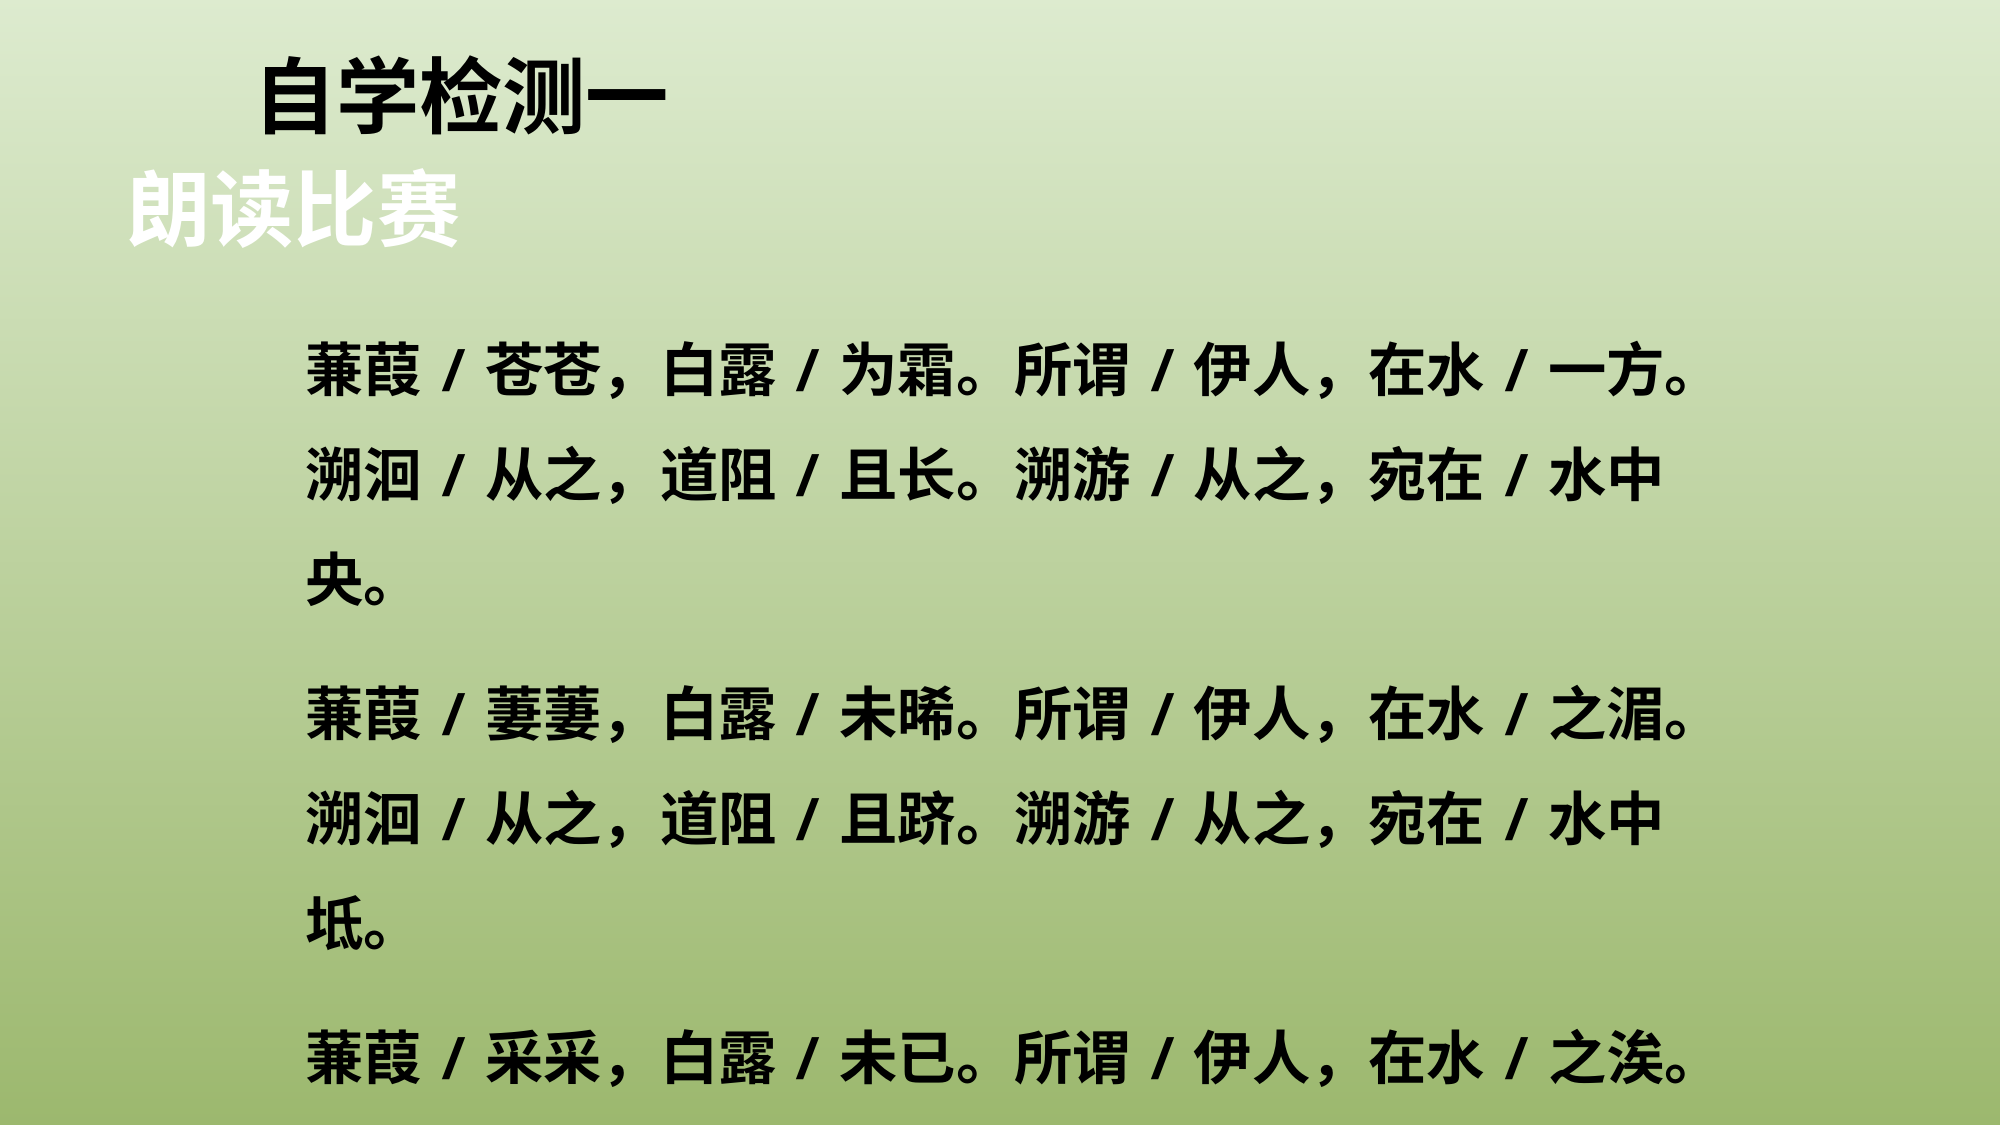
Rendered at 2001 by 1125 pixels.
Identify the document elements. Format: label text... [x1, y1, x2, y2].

text_box 蒹葭/苍苍，白露/为霜。所谓/伊人，在水/一方。 溯洄/从之，道阻/且长。溯游/从之，宛在/水中央。 蒹葭/萋萋，白露/未晞。所谓/伊人，在水/之湄。 溯洄/从之，道阻/且跻。溯游/从之，宛在/水中坻。 蒹葭/采采，白露/未已。所谓/伊人，在水/之涘。 溯洄/从之，道阻/且右。溯游/从之，宛在/水中沚。 [291, 290, 1715, 1125]
list 自学检测一 朗读比赛 [112, 41, 1753, 1084]
